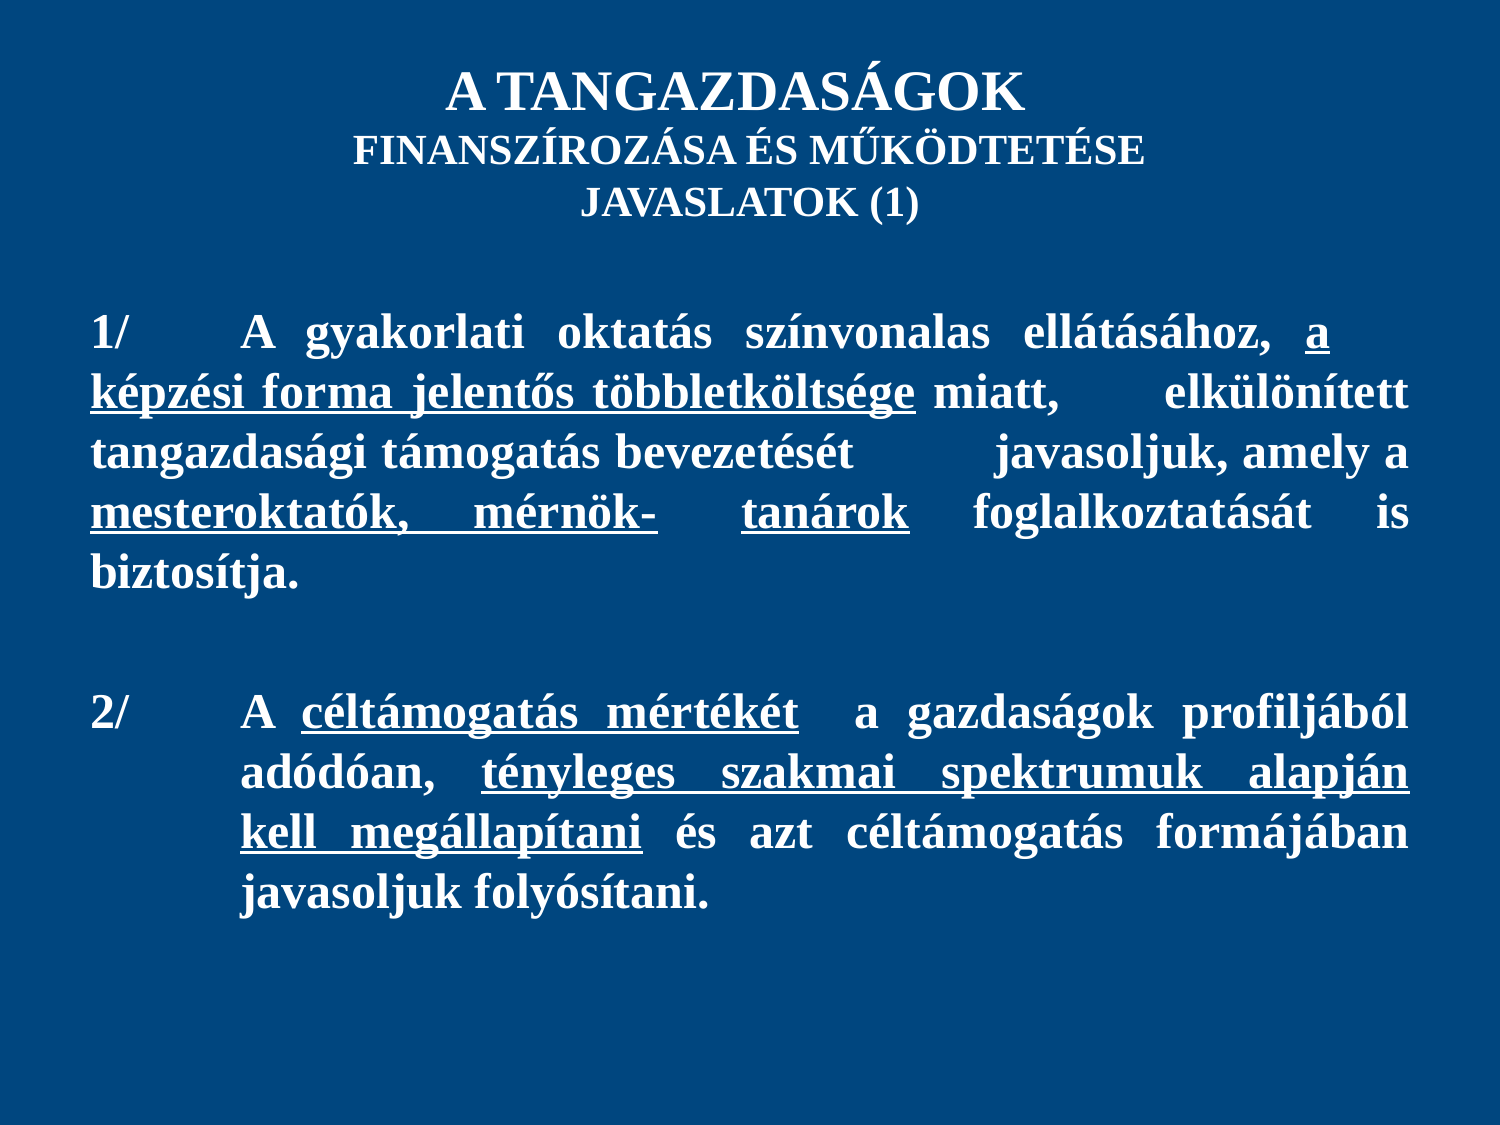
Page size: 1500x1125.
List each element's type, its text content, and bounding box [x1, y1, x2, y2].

list 1/ A gyakorlati oktatás színvonalas ellátásához, a képzési forma jelentős többletköltsége miatt, elkülönített tangazdasági támogatás bevezetését javasoljuk, amely a mesteroktatók, mérnök- tanárok foglalkoztatását is biztosítja. 2/ A céltámogatás mértékét a gazdaságok profiljából adódóan, tényleges szakmai spektrumuk alapján kell megállapítani és azt céltámogatás formájában javasoljuk folyósítani. [75, 290, 1425, 1034]
title A TANGAZDASÁGOK FINANSZÍROZÁSA ÉS MŰKÖDTETÉSE JAVASLATOK (1) [75, 45, 1425, 233]
